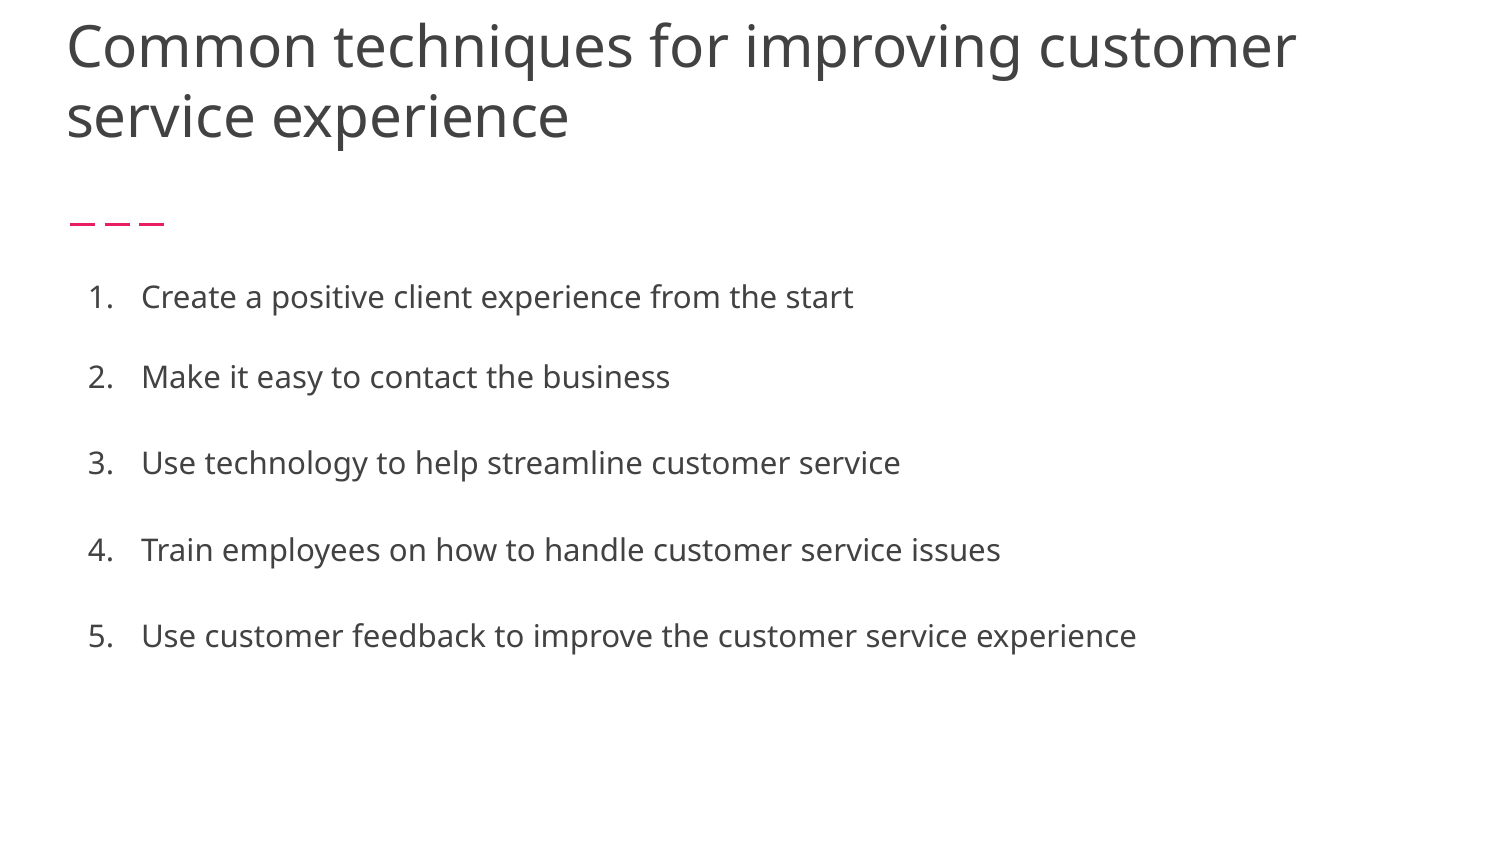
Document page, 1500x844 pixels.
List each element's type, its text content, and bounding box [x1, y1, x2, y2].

title Common techniques for improving customer service experience [51, 61, 1449, 165]
list Create a positive client experience from the start Make it easy to contact the business Use technology to help streamline customer service Train employees on how to handle customer service issues Use customer feedback to improve the customer service experience [51, 256, 1449, 765]
